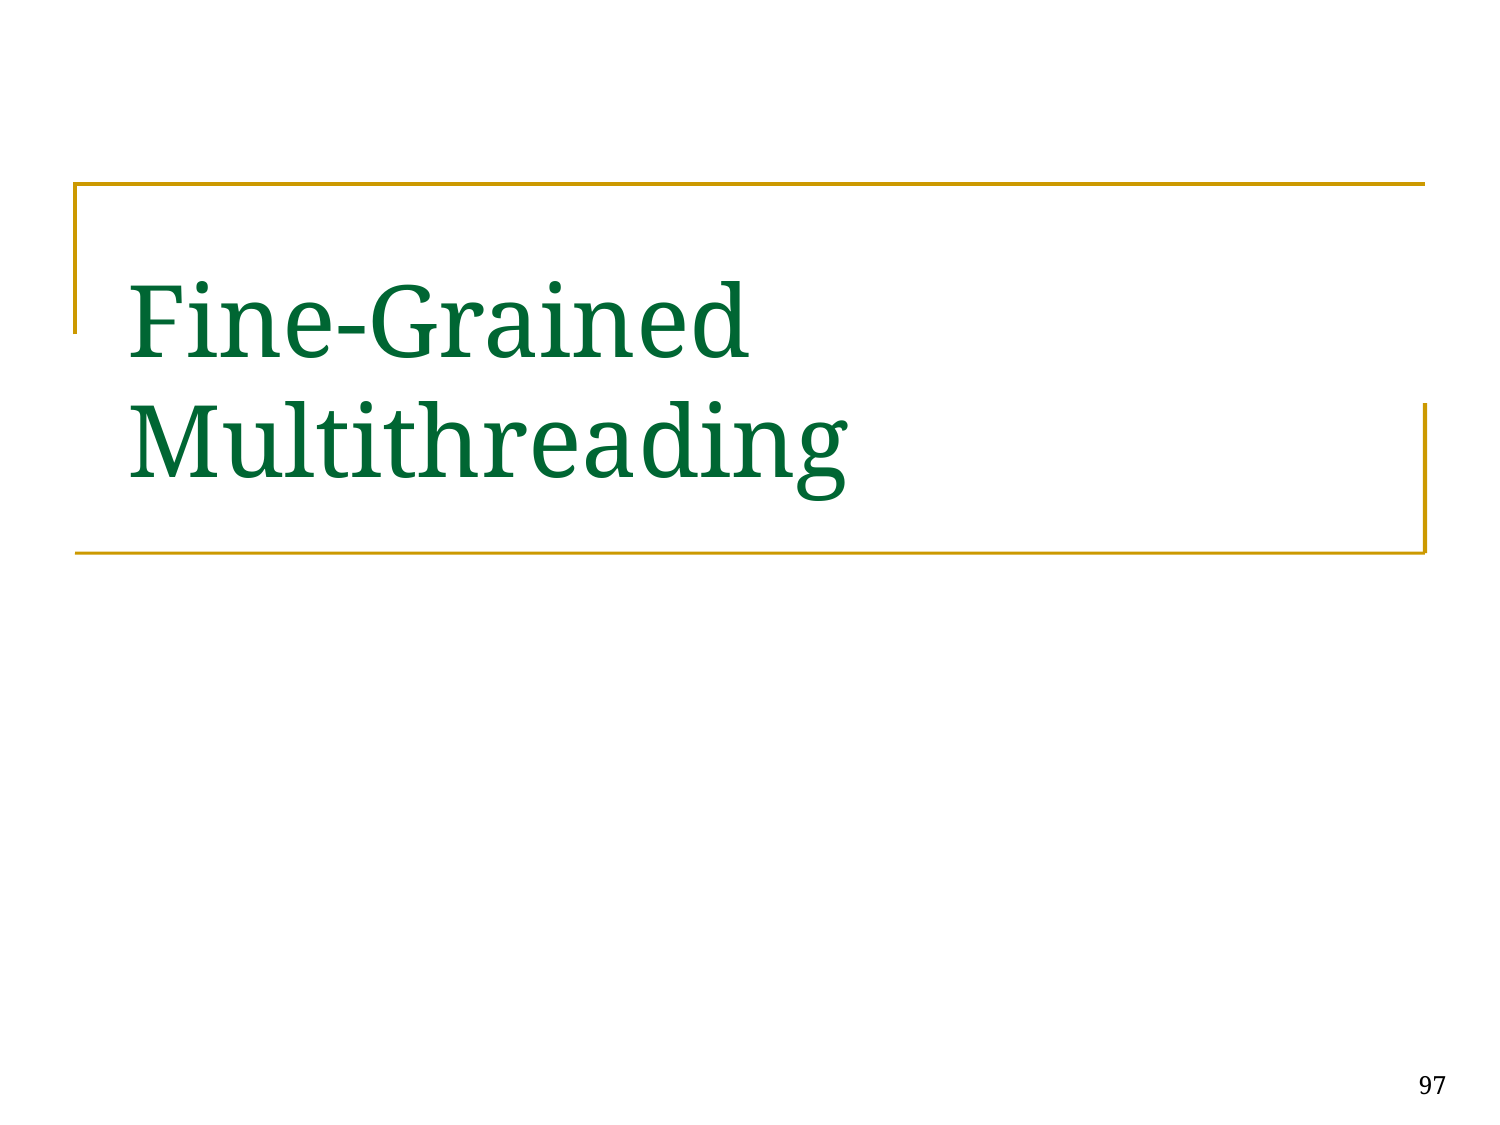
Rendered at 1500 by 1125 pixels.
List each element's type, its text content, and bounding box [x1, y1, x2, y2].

slide_number 97 [1111, 1036, 1462, 1112]
title Fine-Grained Multithreading [112, 249, 1438, 538]
